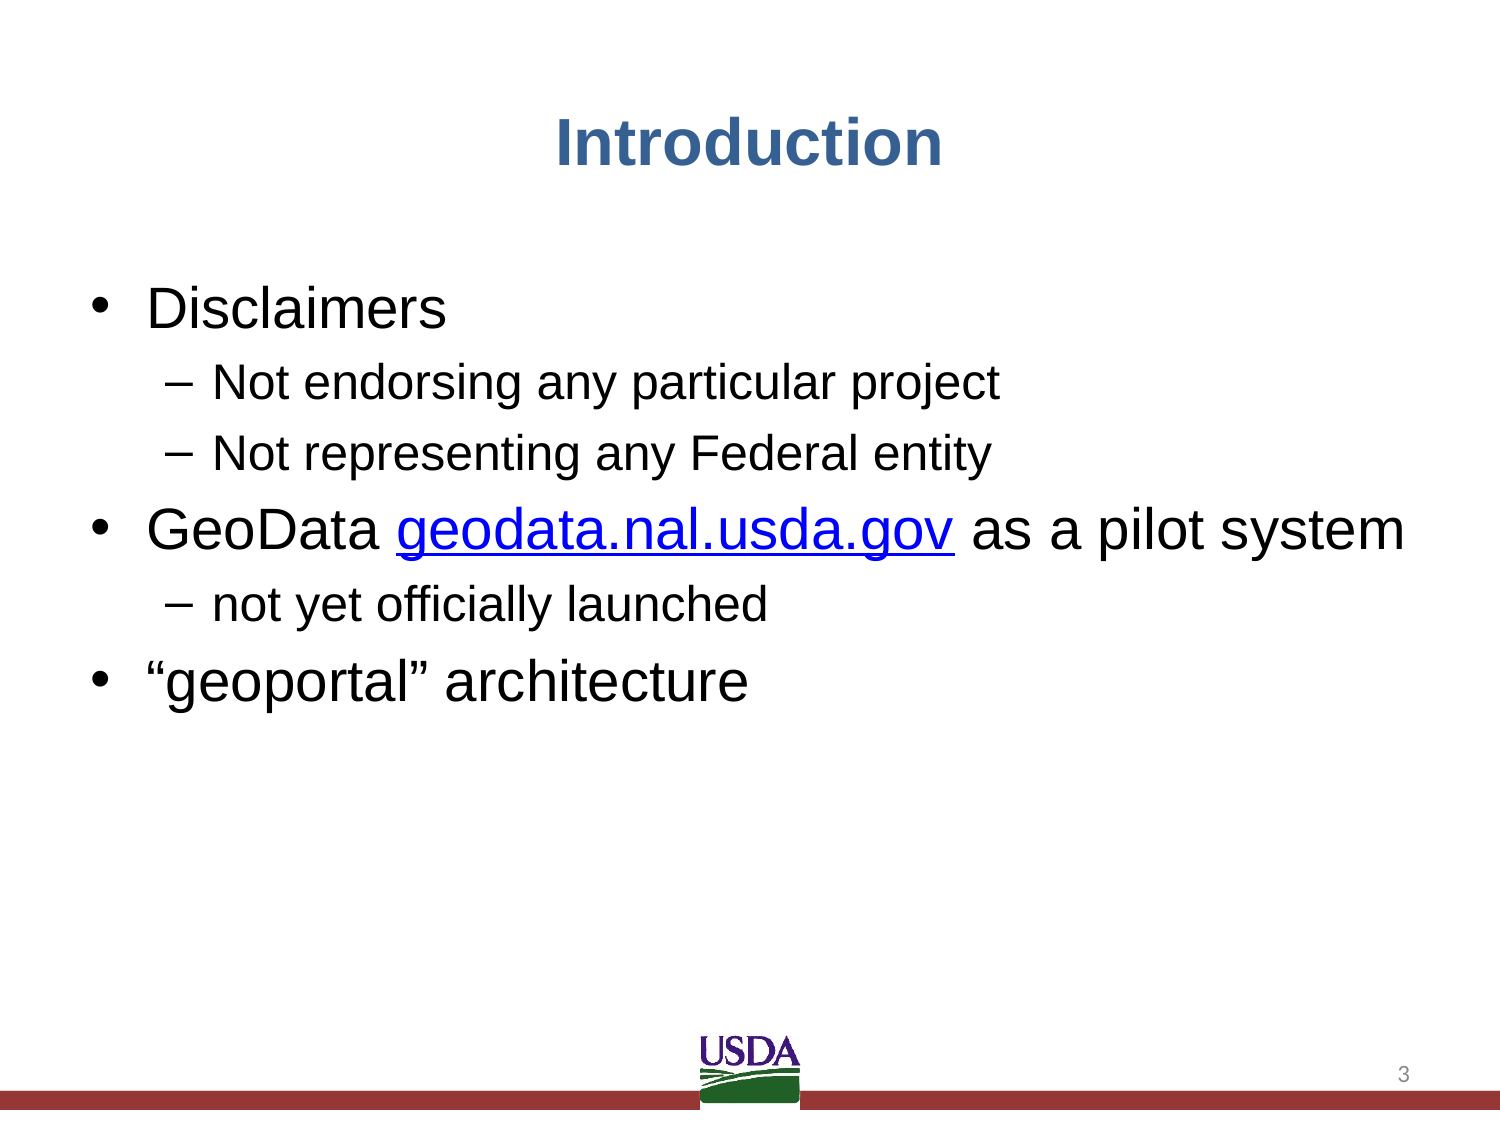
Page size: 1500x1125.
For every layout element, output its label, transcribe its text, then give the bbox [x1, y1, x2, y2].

picture [699, 1034, 801, 1104]
list Disclaimers Not endorsing any particular project Not representing any Federal entity GeoData geodata.nal.usda.gov as a pilot system not yet officially launched “geoportal” architecture [75, 262, 1425, 1005]
slide_number 3 [1074, 1042, 1425, 1103]
title Introduction [75, 45, 1425, 233]
